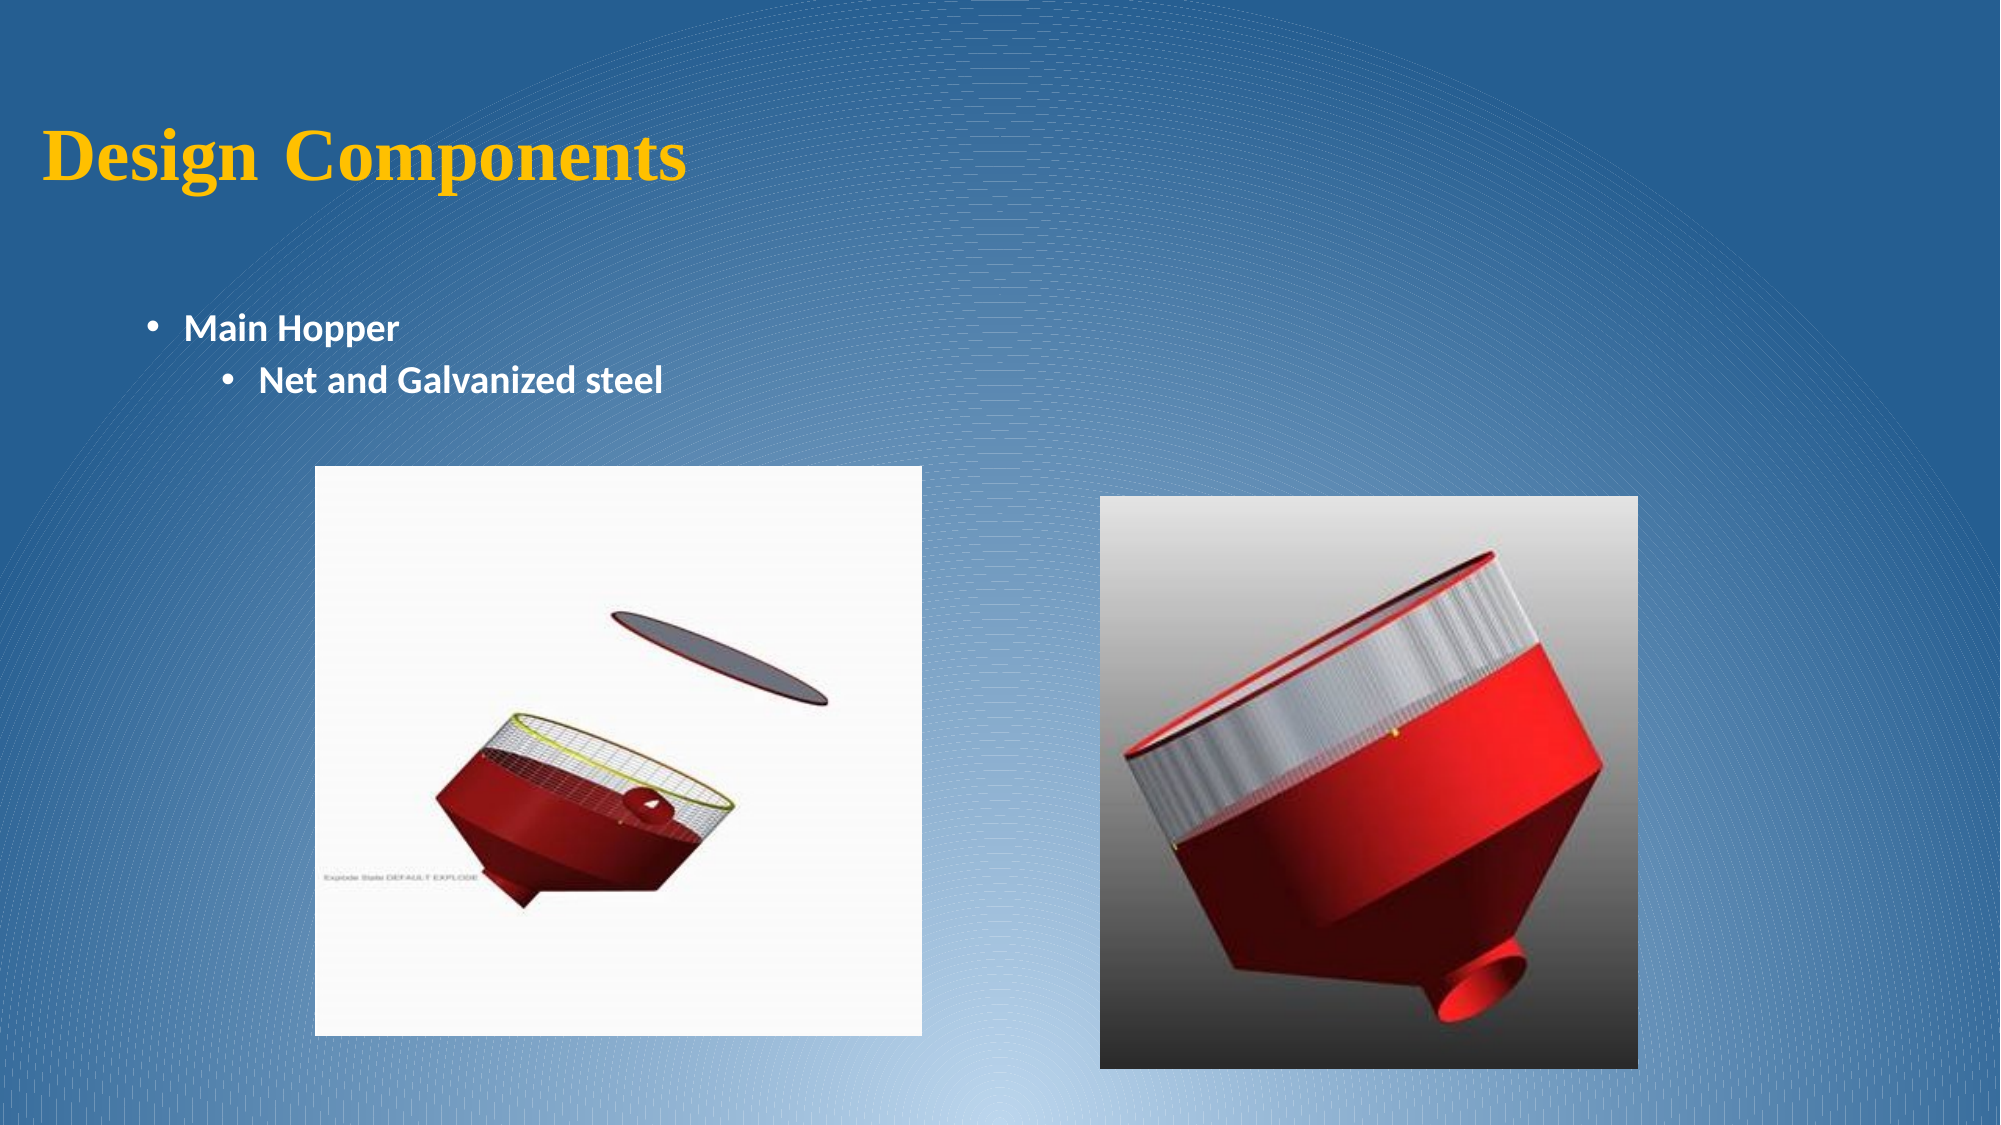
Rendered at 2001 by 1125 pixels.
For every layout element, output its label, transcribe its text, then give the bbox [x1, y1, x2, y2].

picture [315, 466, 922, 1036]
title Design Components [27, 41, 1753, 260]
list Main Hopper Net and Galvanized steel [130, 299, 1863, 1069]
picture [1099, 496, 1638, 1069]
